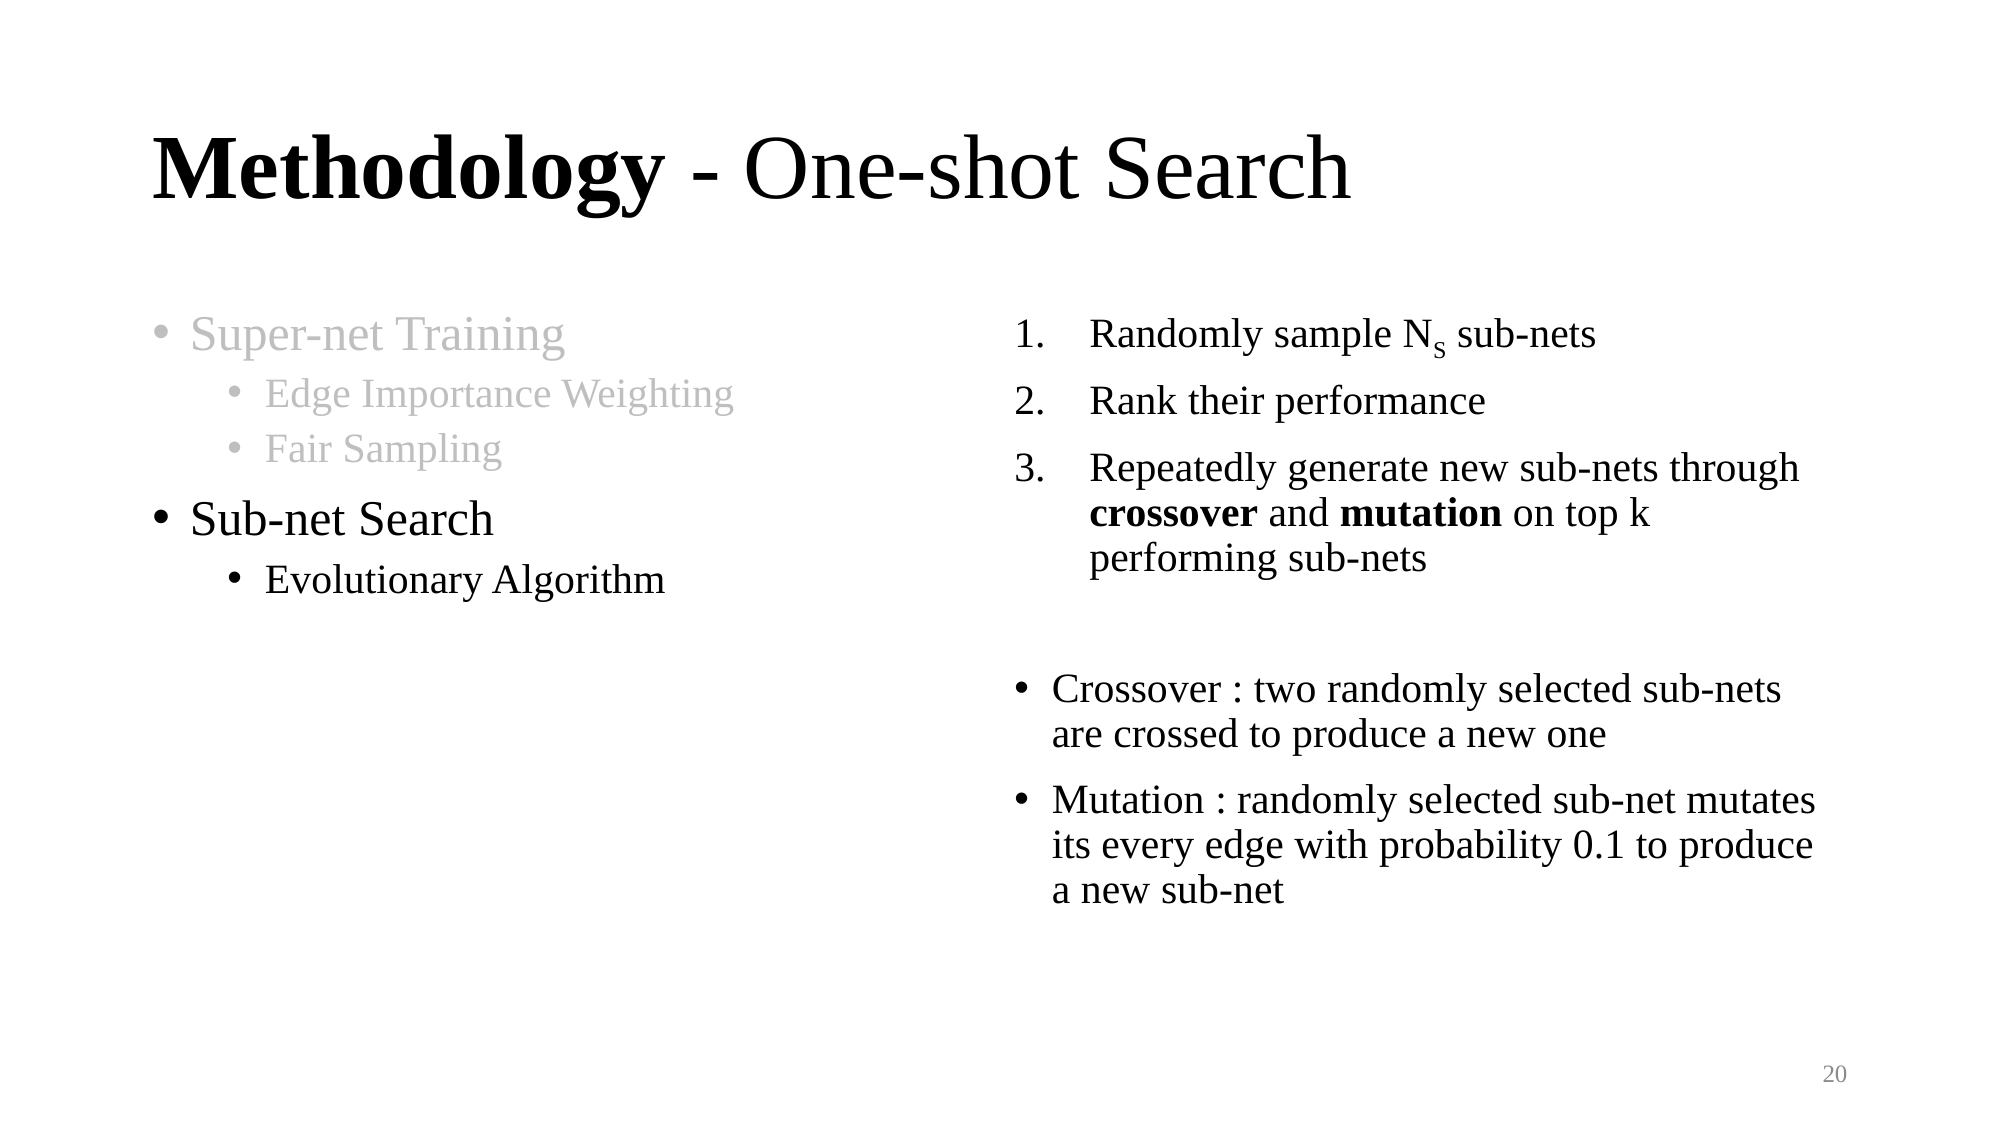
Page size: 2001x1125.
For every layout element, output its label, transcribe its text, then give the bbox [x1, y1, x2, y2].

text_box Randomly sample NS sub-nets Rank their performance Repeatedly generate new sub-nets through crossover and mutation on top k performing sub-nets Crossover : two randomly selected sub-nets are crossed to produce a new one Mutation : randomly selected sub-net mutates its every edge with probability 0.1 to produce a new sub-net [999, 299, 1842, 981]
slide_number 20 [1412, 1042, 1863, 1103]
text_box Super-net Training Edge Importance Weighting Fair Sampling Sub-net Search Evolutionary Algorithm [137, 299, 755, 772]
title Methodology - One-shot Search [137, 59, 1863, 278]
